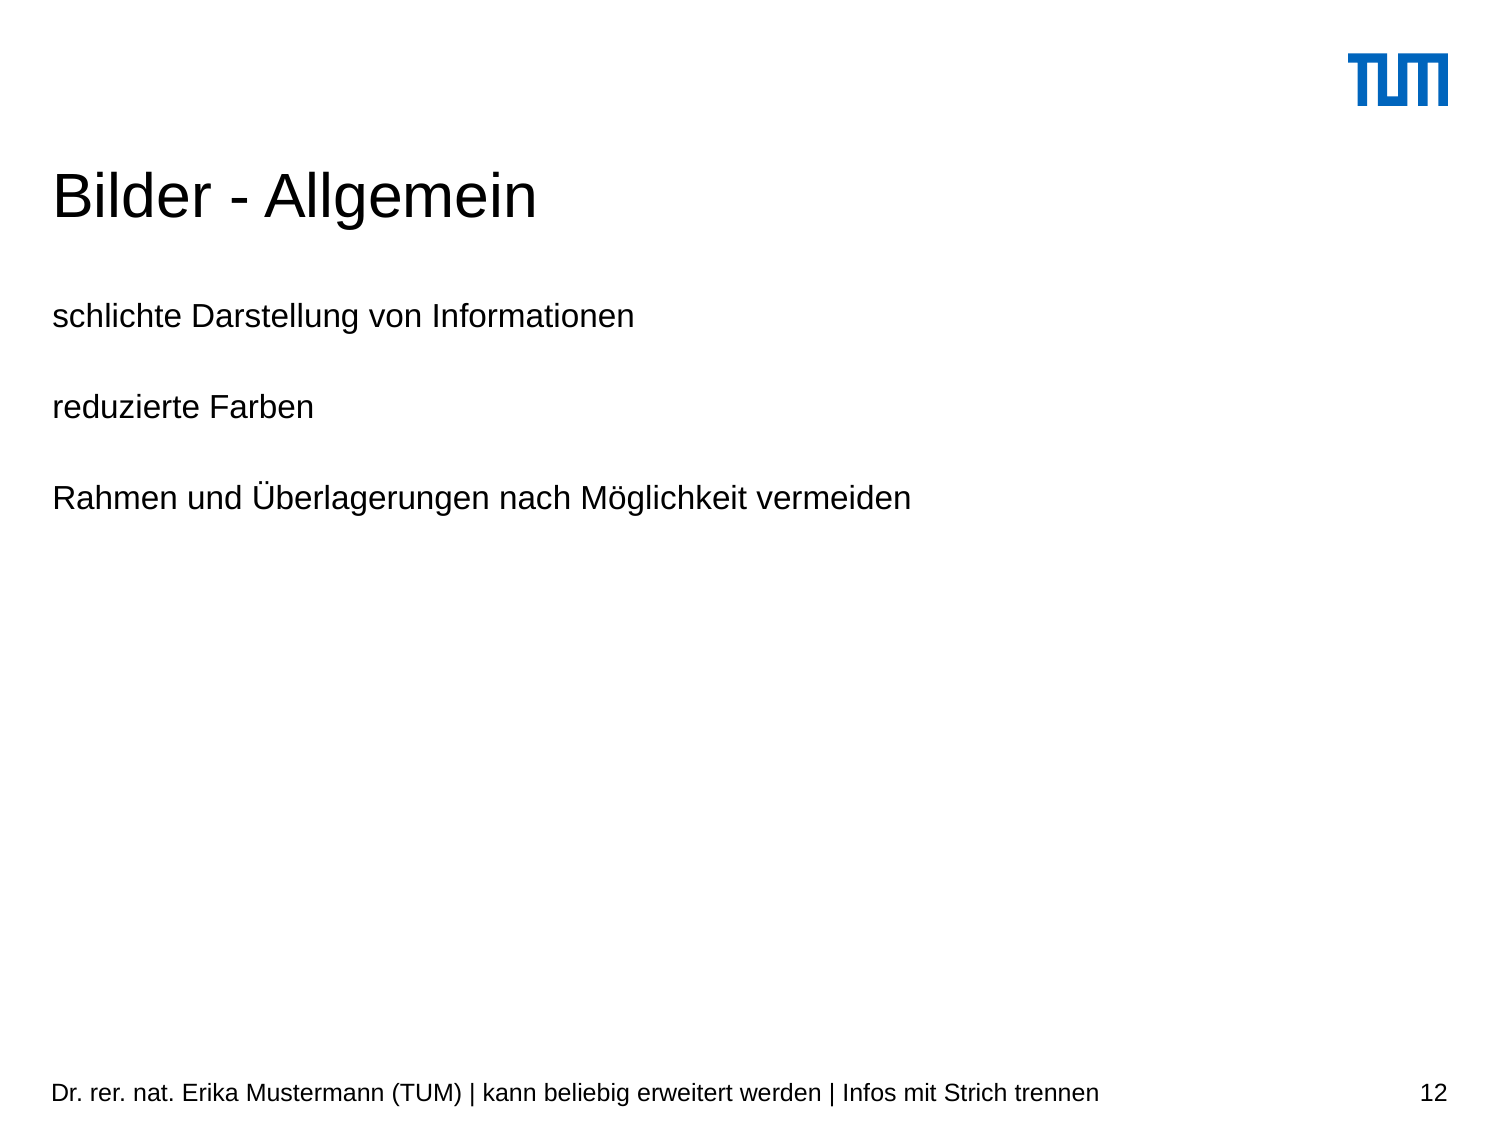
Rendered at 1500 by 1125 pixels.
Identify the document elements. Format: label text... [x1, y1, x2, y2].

footer Dr. rer. nat. Erika Mustermann (TUM) | kann beliebig erweitert werden | Infos mit Strich trennen [51, 1061, 1112, 1122]
title Bilder - Allgemein [52, 162, 1449, 231]
list schlichte Darstellung von Informationen reduzierte Farben Rahmen und Überlagerungen nach Möglichkeit vermeiden [52, 288, 1449, 1061]
slide_number 12 [1112, 1061, 1448, 1122]
